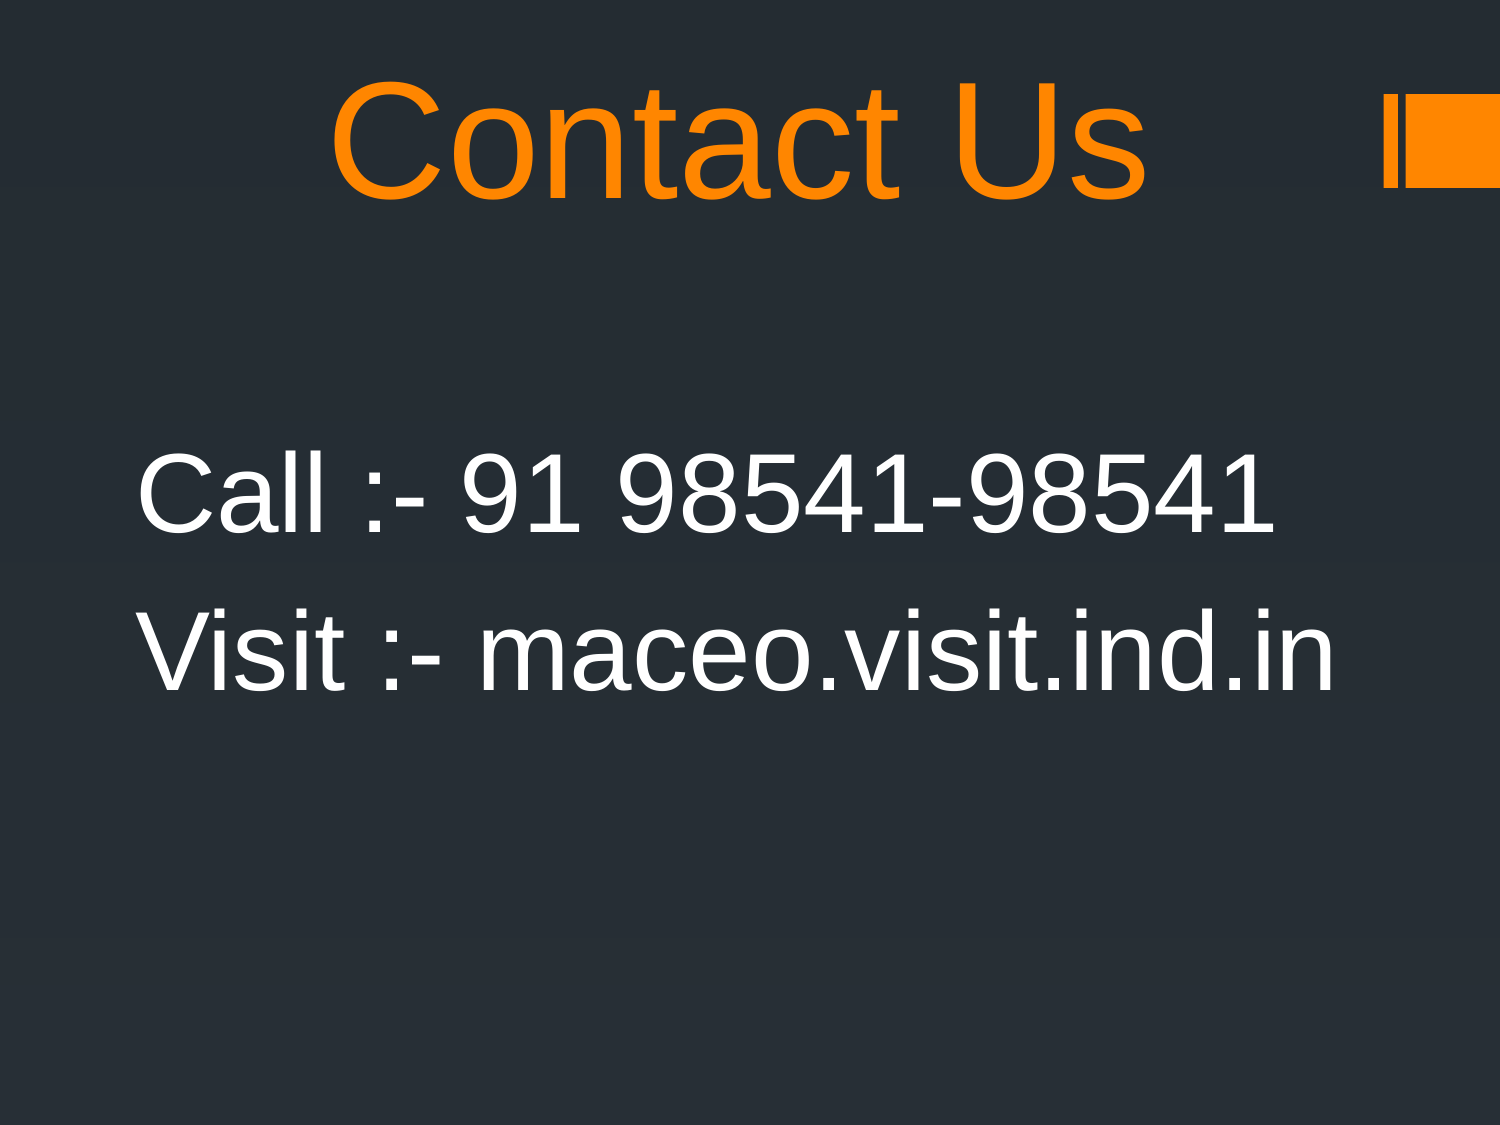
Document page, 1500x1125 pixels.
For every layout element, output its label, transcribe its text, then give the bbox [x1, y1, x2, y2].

list Call :- 91 98541-98541 Visit :- maceo.visit.ind.in [112, 412, 1425, 994]
title Contact Us [162, 50, 1363, 240]
